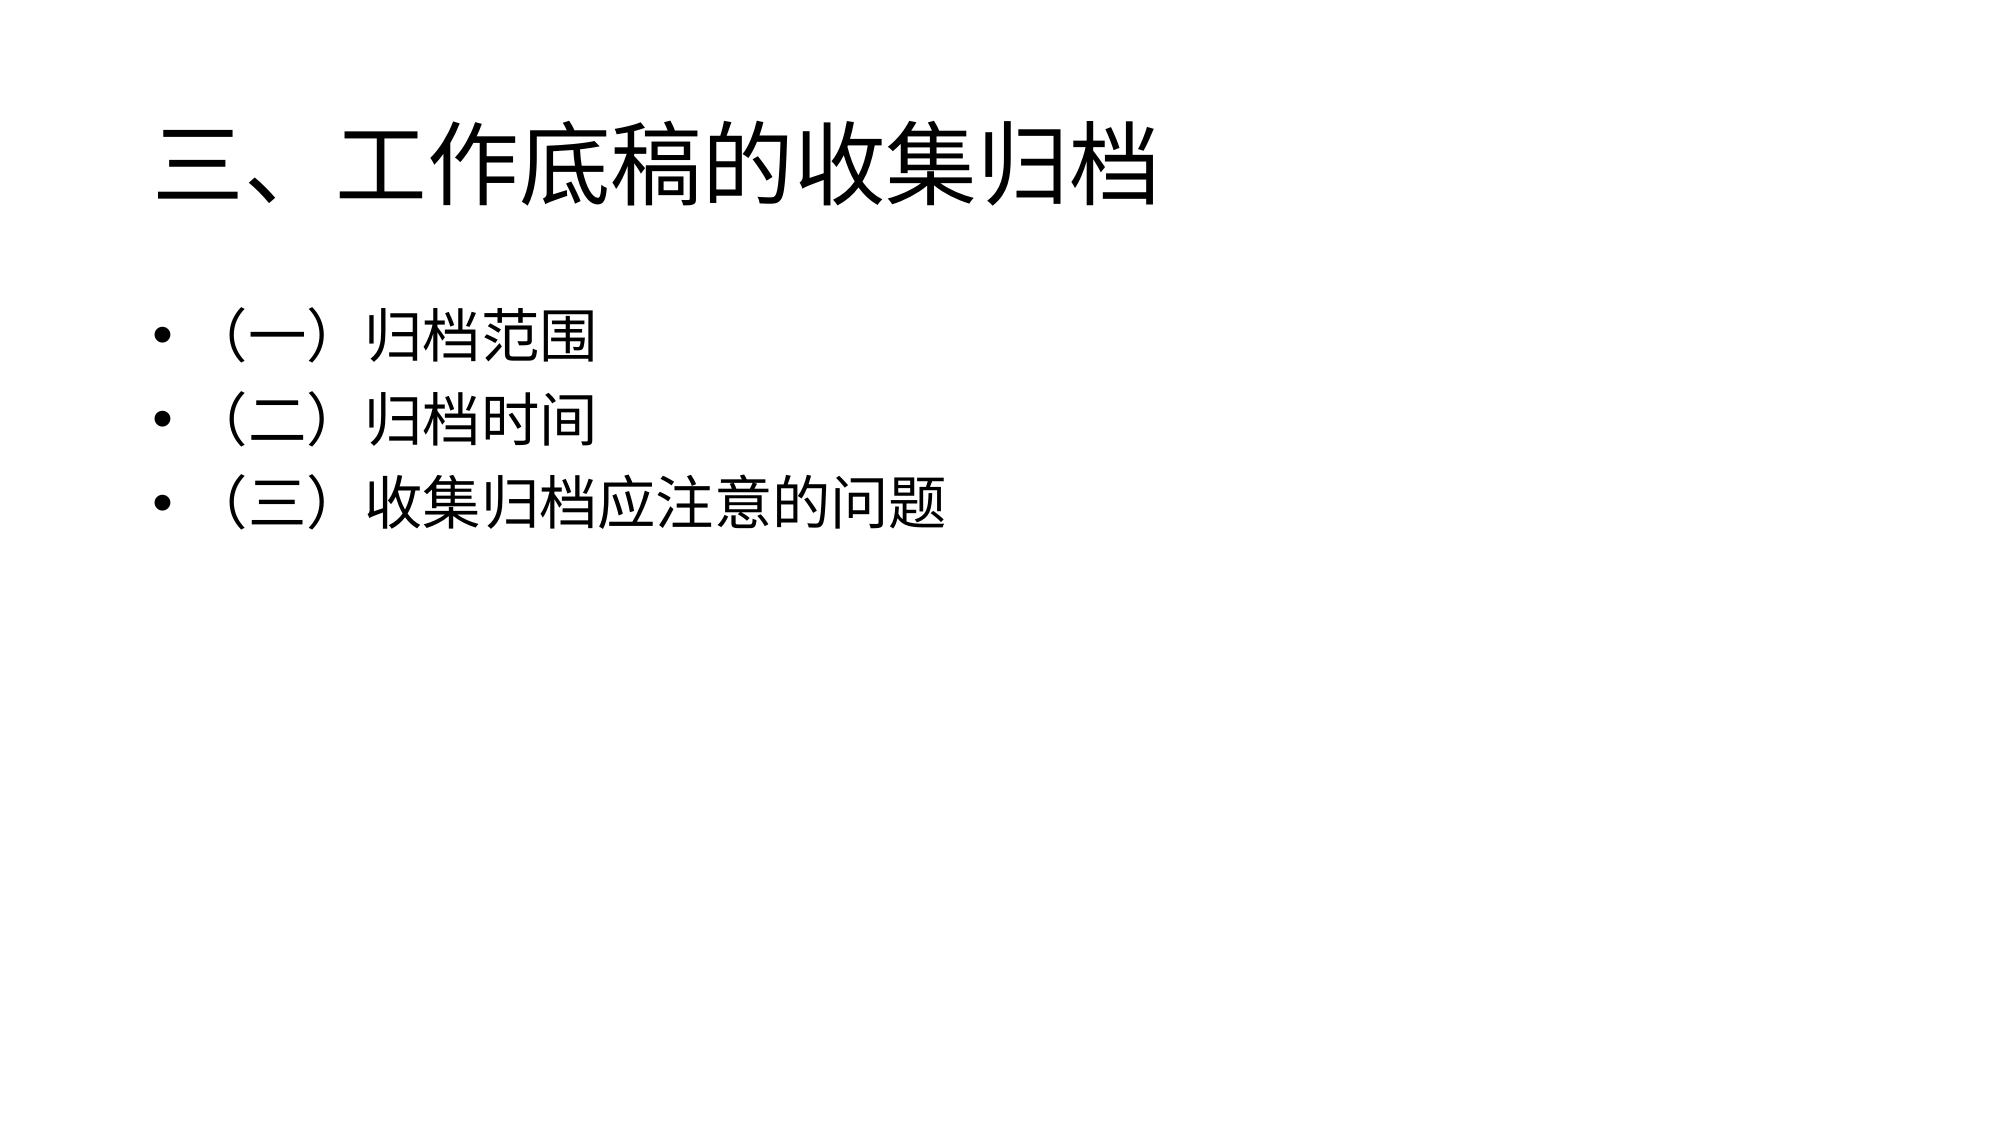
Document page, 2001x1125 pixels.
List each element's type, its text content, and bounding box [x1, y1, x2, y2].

list （一）归档范围 （二）归档时间 （三）收集归档应注意的问题 [137, 299, 1863, 1014]
title 三、工作底稿的收集归档 [137, 59, 1863, 278]
